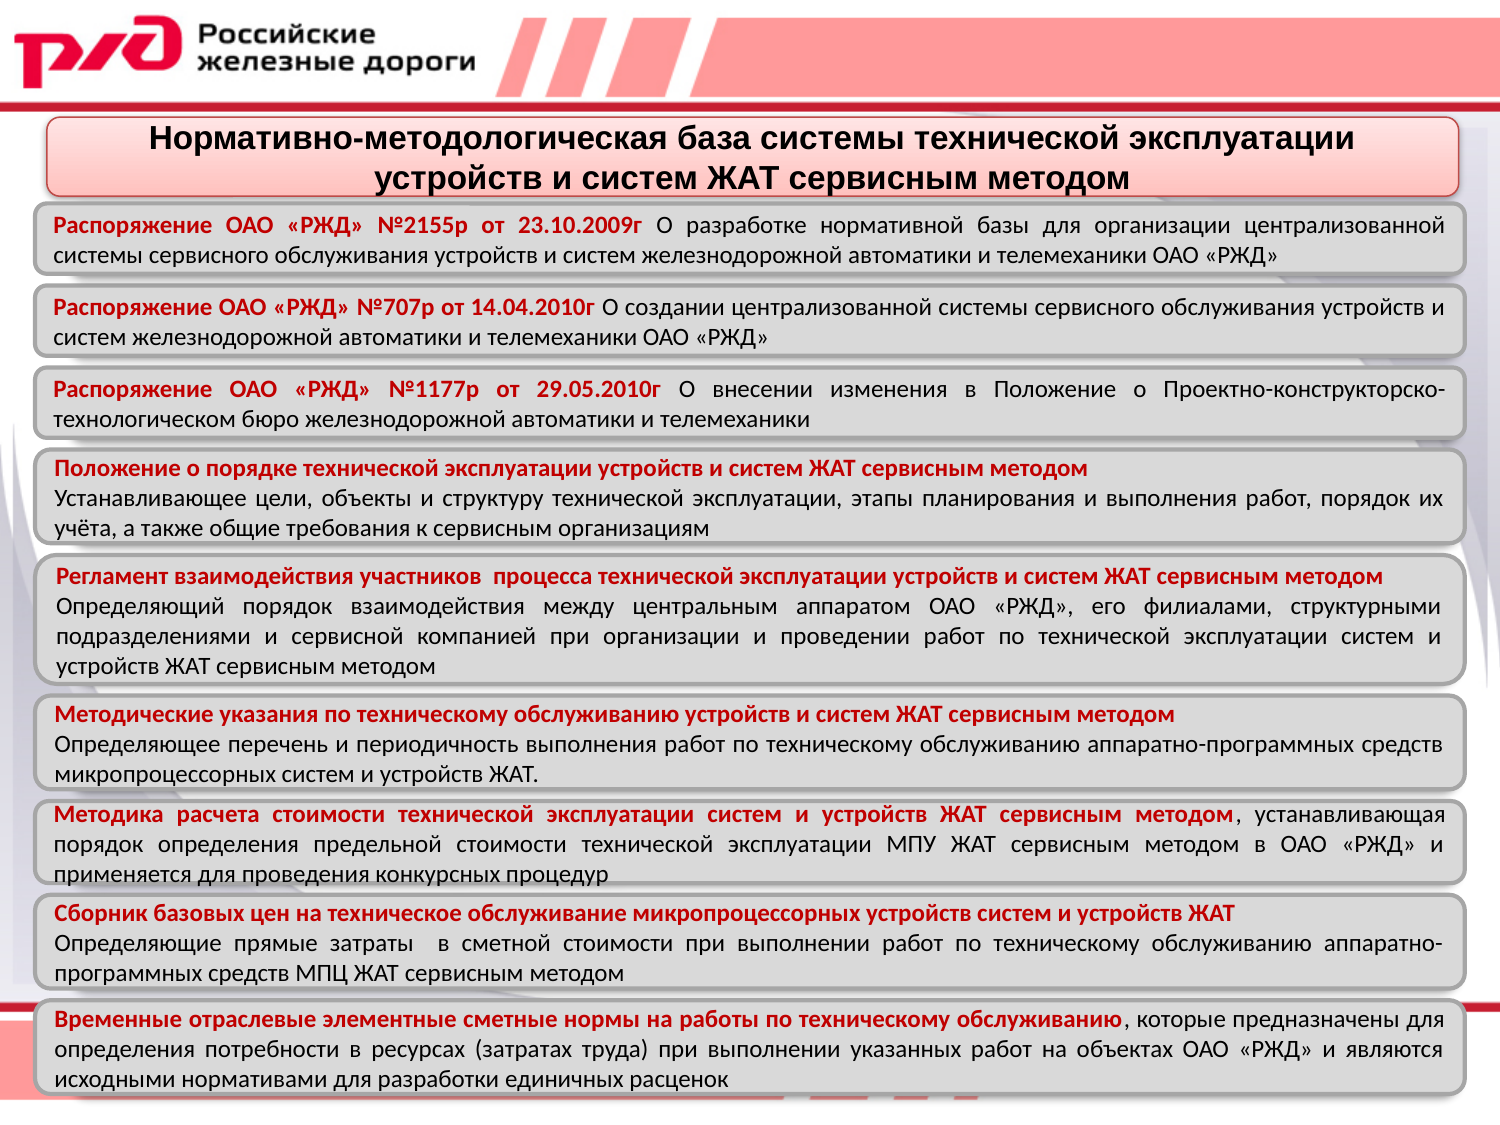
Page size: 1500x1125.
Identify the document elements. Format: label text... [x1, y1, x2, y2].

text_box Регламент взаимодействия участников процесса технической эксплуатации устройств и систем ЖАТ сервисным методом Определяющий порядок взаимодействия между центральным аппаратом ОАО «РЖД», его филиалами, структурными подразделениями и сервисной компанией при организации и проведении работ по технической эксплуатации систем и устройств ЖАТ сервисным методом [32, 552, 1467, 687]
text_box Временные отраслевые элементные сметные нормы на работы по техническому обслуживанию, которые предназначены для определения потребности в ресурсах (затратах труда) при выполнении указанных работ на объектах ОАО «РЖД» и являются исходными нормативами для разработки единичных расценок [32, 998, 1467, 1097]
text_box Методика расчета стоимости технической эксплуатации систем и устройств ЖАТ сервисным методом, устанавливающая порядок определения предельной стоимости технической эксплуатации МПУ ЖАТ сервисным методом в ОАО «РЖД» и применяется для проведения конкурсных процедур [32, 798, 1467, 886]
text_box Распоряжение ОАО «РЖД» №1177р от 29.05.2010г О внесении изменения в Положение о Проектно-конструкторско-технологическом бюро железнодорожной автоматики и телемеханики [32, 365, 1467, 440]
text_box Сборник базовых цен на техническое обслуживание микропроцессорных устройств систем и устройств ЖАТ Определяющие прямые затраты в сметной стоимости при выполнении работ по техническому обслуживанию аппаратно-программных средств МПЦ ЖАТ сервисным методом [32, 892, 1467, 991]
picture [0, 0, 1500, 1125]
text_box Нормативно-методологическая база системы технической эксплуатации устройств и систем ЖАТ сервисным методом [46, 116, 1460, 198]
text_box Положение о порядке технической эксплуатации устройств и систем ЖАТ сервисным методом Устанавливающее цели, объекты и структуру технической эксплуатации, этапы планирования и выполнения работ, порядок их учёта, а также общие требования к сервисным организациям [32, 447, 1467, 546]
text_box Распоряжение ОАО «РЖД» №2155р от 23.10.2009г О разработке нормативной базы для организации централизованной системы сервисного обслуживания устройств и систем железнодорожной автоматики и телемеханики ОАО «РЖД» [32, 201, 1467, 276]
text_box Распоряжение ОАО «РЖД» №707р от 14.04.2010г О создании централизованной системы сервисного обслуживания устройств и систем железнодорожной автоматики и телемеханики ОАО «РЖД» [32, 283, 1467, 358]
text_box Методические указания по техническому обслуживанию устройств и систем ЖАТ сервисным методом Определяющее перечень и периодичность выполнения работ по техническому обслуживанию аппаратно-программных средств микропроцессорных систем и устройств ЖАТ. [32, 693, 1467, 792]
